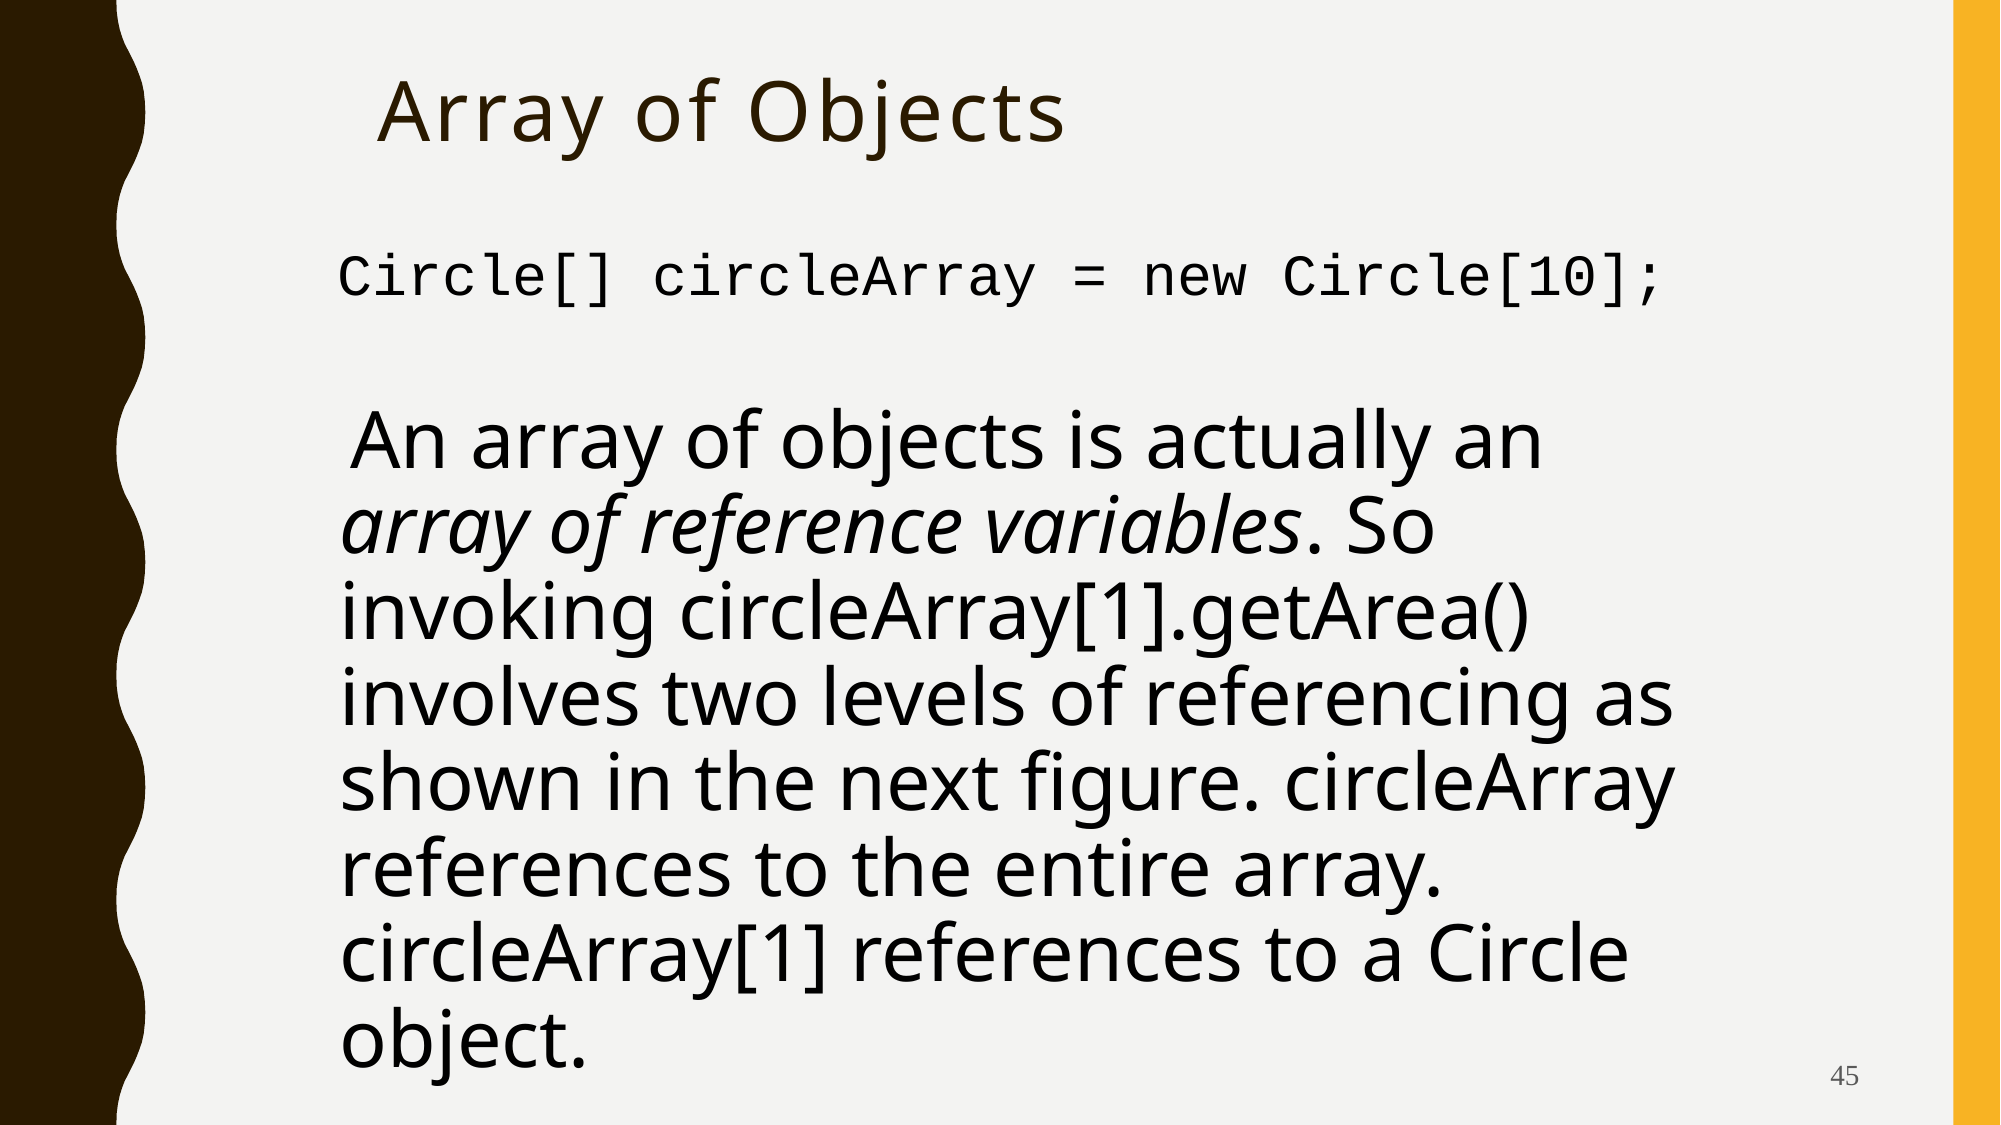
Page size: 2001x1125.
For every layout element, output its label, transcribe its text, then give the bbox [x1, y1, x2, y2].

list Circle[] circleArray = new Circle[10]; An array of objects is actually an array of reference variables. So invoking circleArray[1].getArea() involves two levels of referencing as shown in the next figure. circleArray references to the entire array. circleArray[1] references to a Circle object. [287, 237, 1713, 1075]
slide_number 45 [1412, 1045, 1875, 1103]
title Array of Objects [362, 62, 1638, 213]
